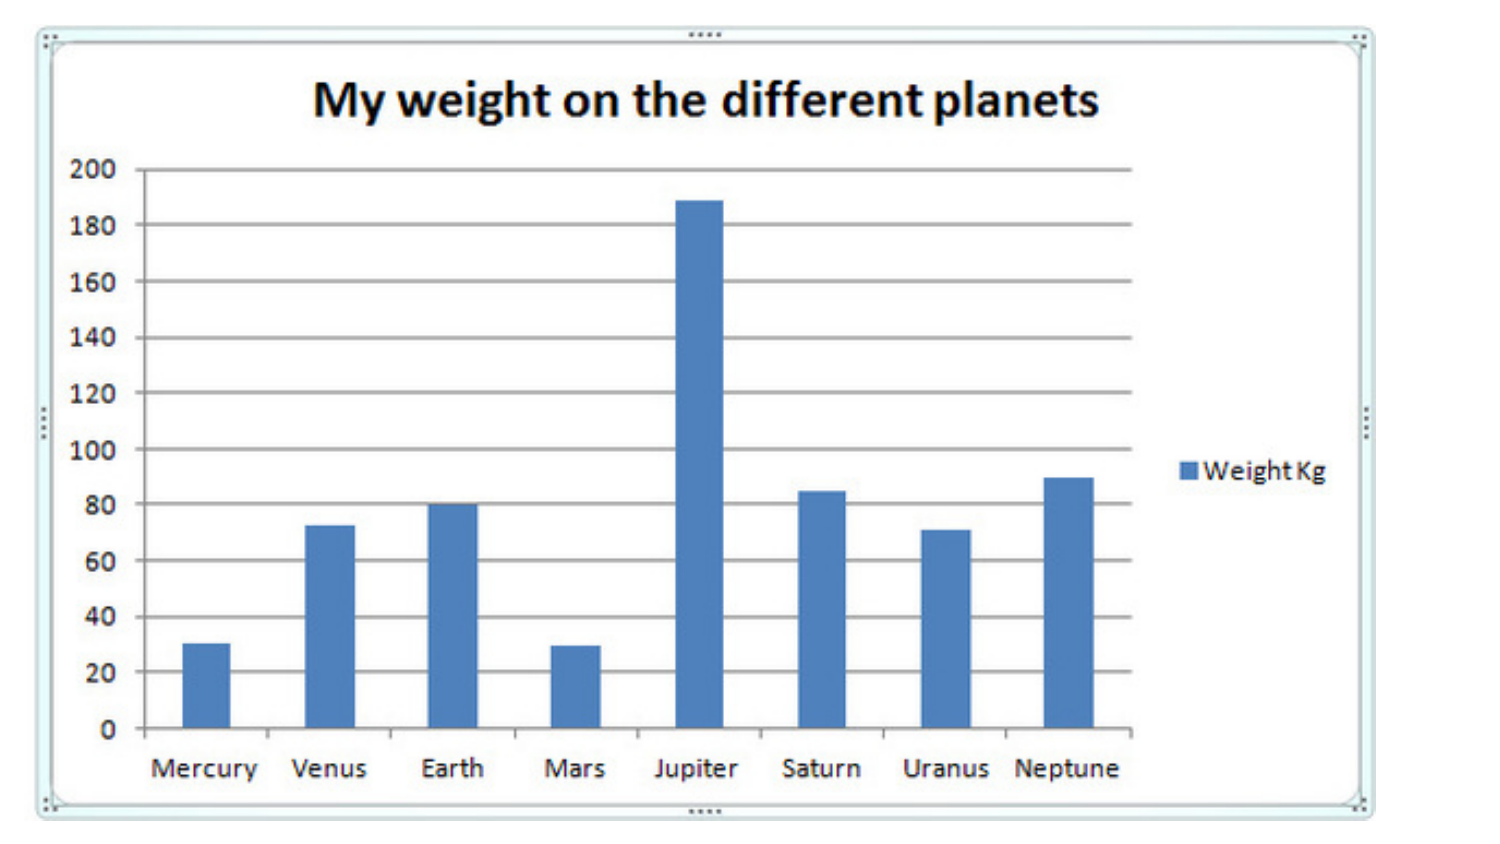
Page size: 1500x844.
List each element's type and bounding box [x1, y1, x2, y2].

picture [24, 24, 1376, 821]
